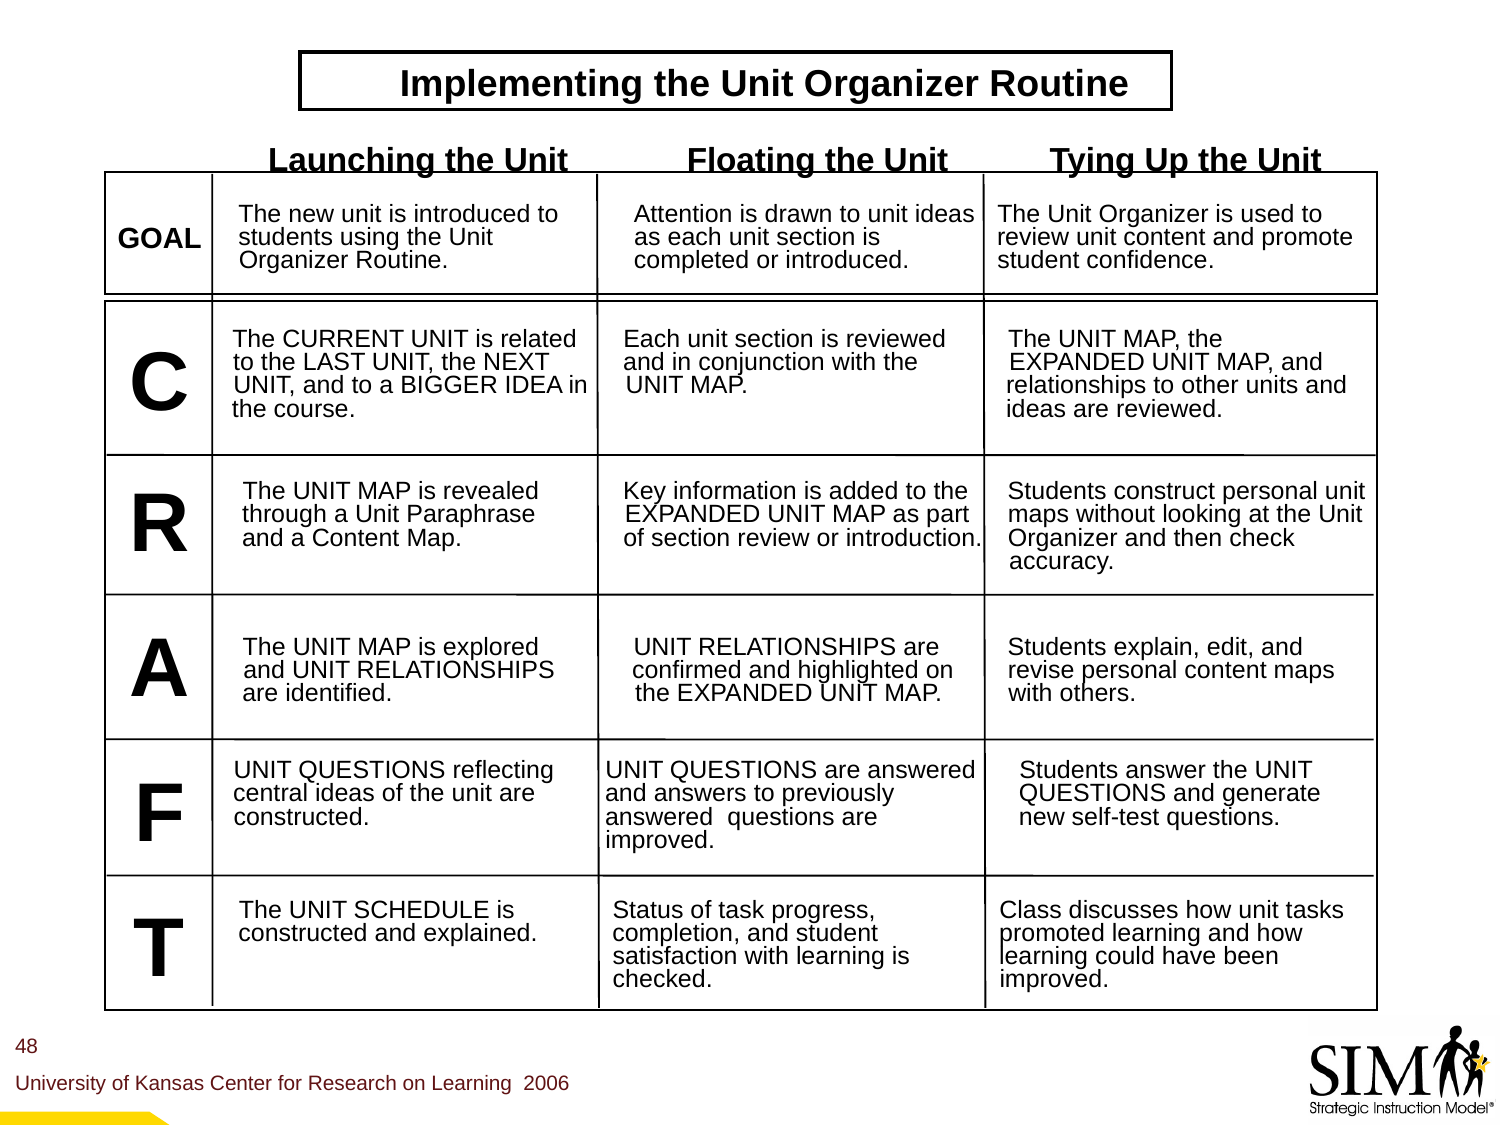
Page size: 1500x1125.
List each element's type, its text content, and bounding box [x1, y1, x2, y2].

slide_number 48 [0, 1024, 313, 1062]
footer University of Kansas Center for Research on Learning 2006 [0, 1062, 626, 1101]
picture [1307, 1015, 1500, 1125]
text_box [104, 51, 1378, 1010]
